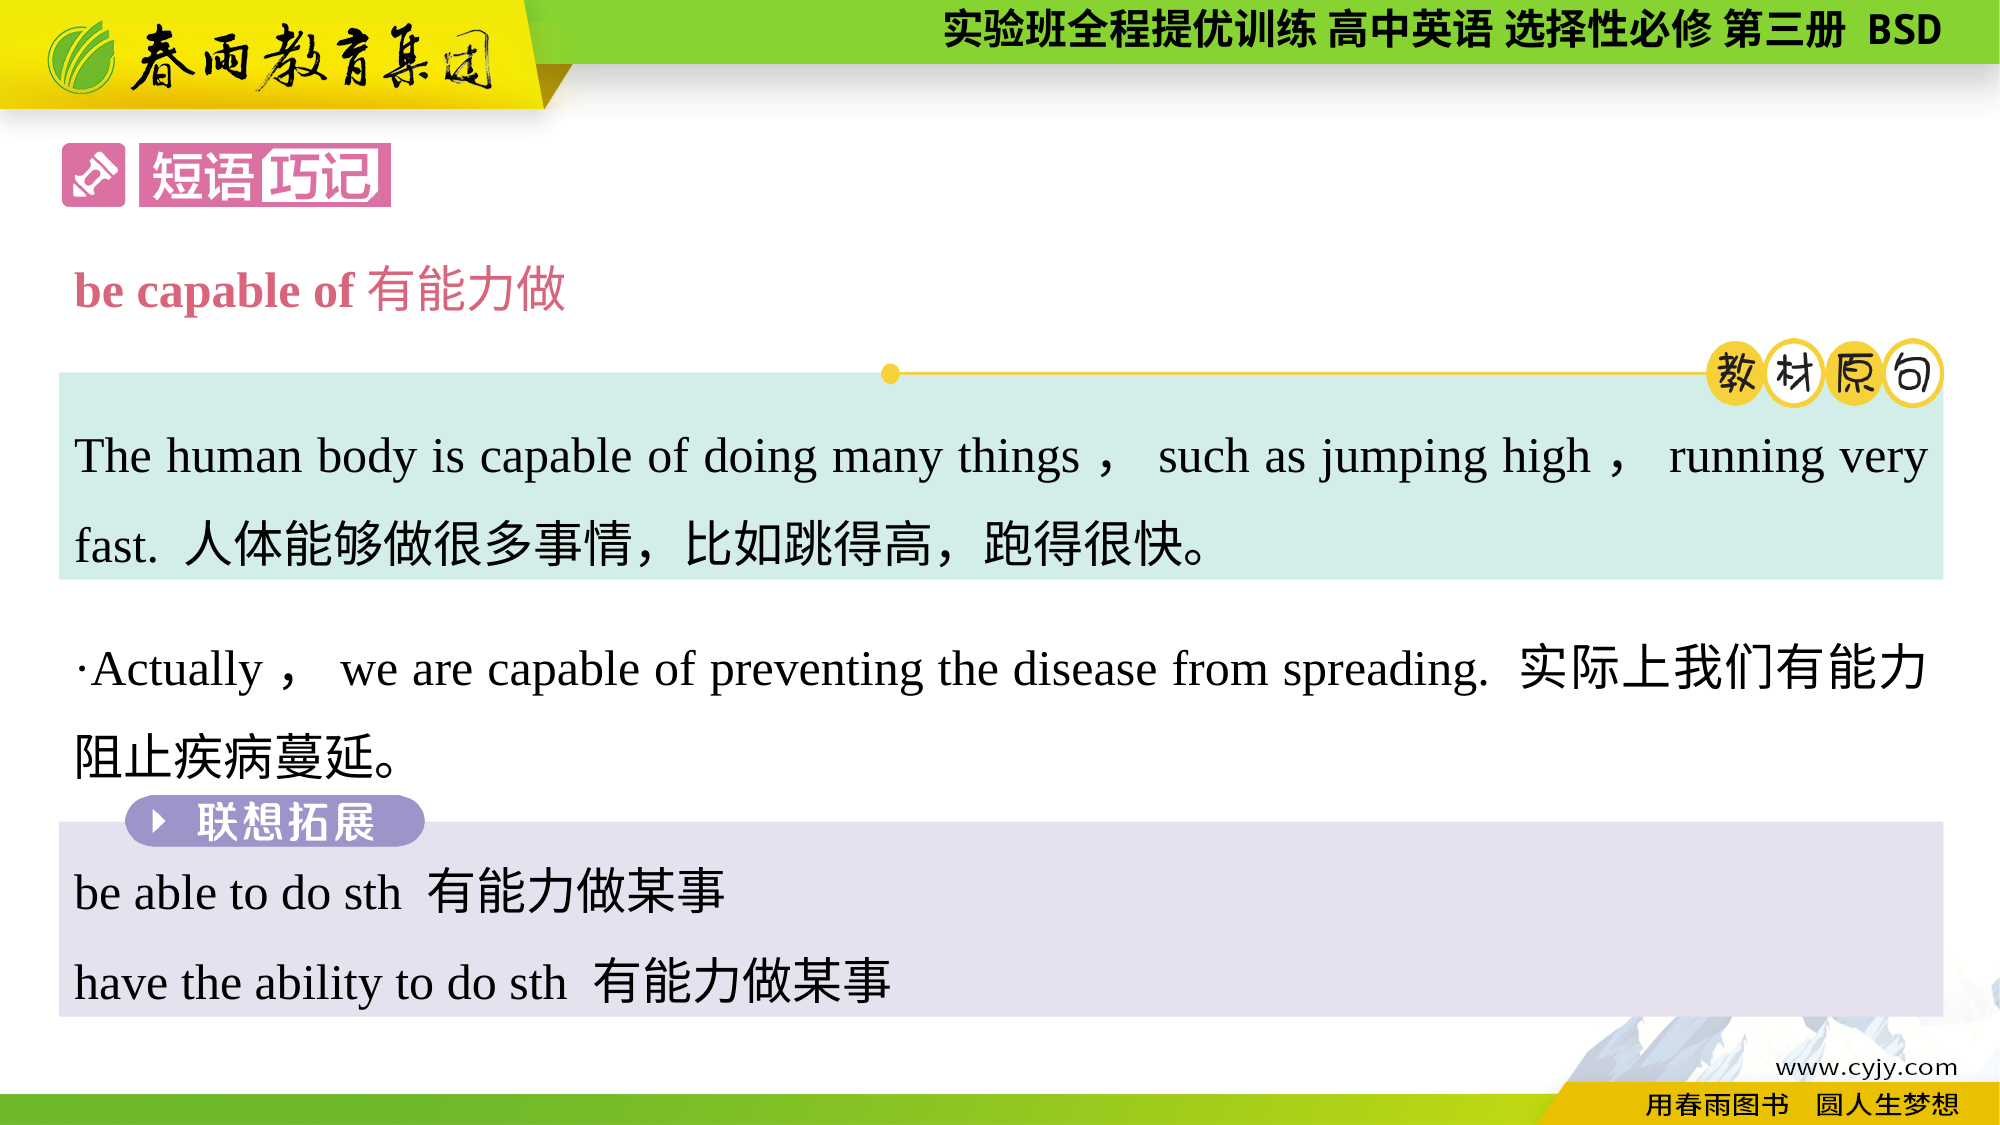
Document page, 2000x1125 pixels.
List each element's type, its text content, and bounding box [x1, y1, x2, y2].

text_box be able to do sth 有能力做某事 have the ability to do sth 有能力做某事 [59, 821, 1944, 1017]
text_box The human body is capable of doing many things，such as jumping high，running very fast. 人体能够做很多事情，比如跳得高，跑得很快。 [59, 372, 1944, 580]
list be capable of有能力做 [59, 219, 1944, 315]
picture [0, 0, 2000, 1125]
text_box ·Actually，we are capable of preventing the disease from spreading. 实际上我们有能力阻止疾病蔓延。 [59, 597, 1944, 793]
